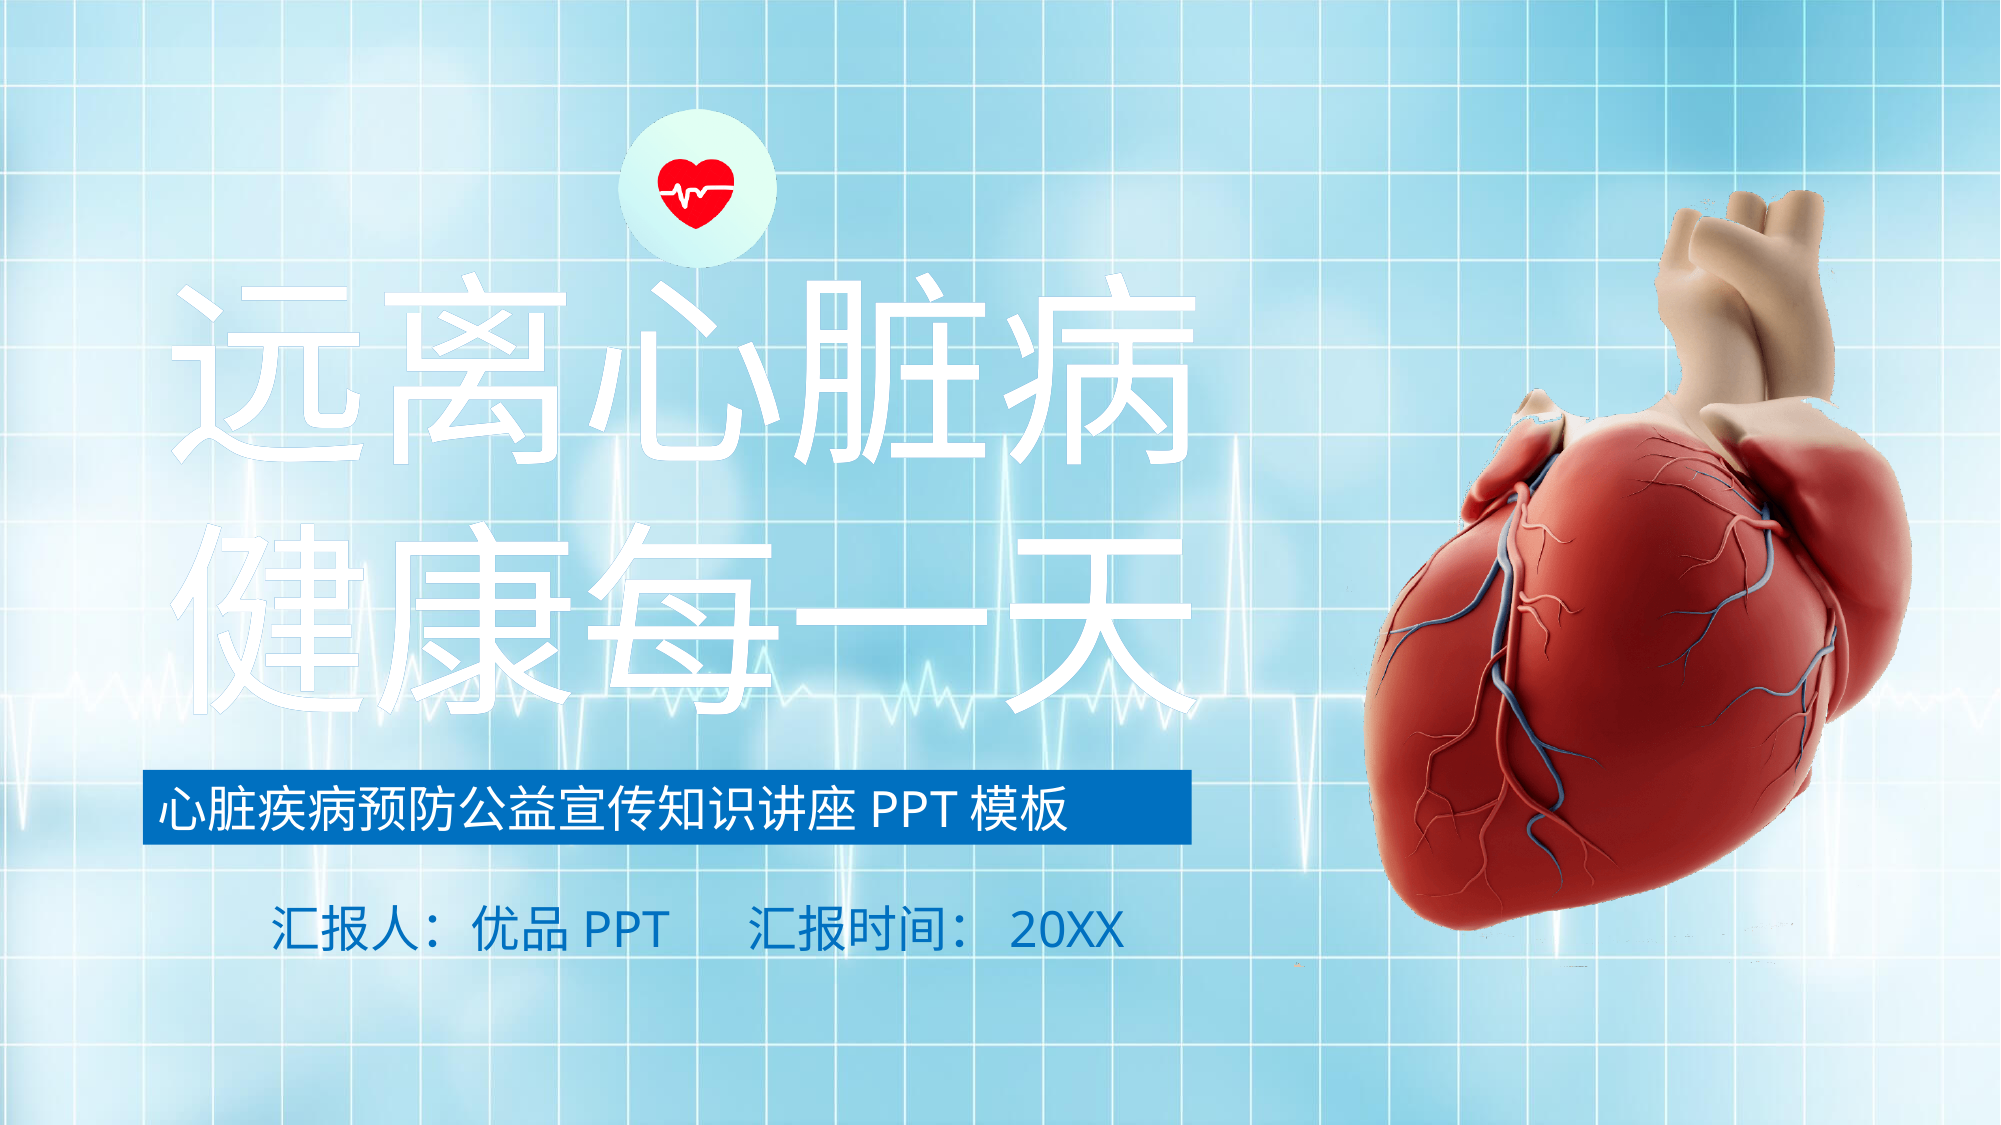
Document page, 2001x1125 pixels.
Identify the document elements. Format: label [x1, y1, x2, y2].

text_box [142, 232, 1226, 753]
picture [0, 0, 2000, 1125]
